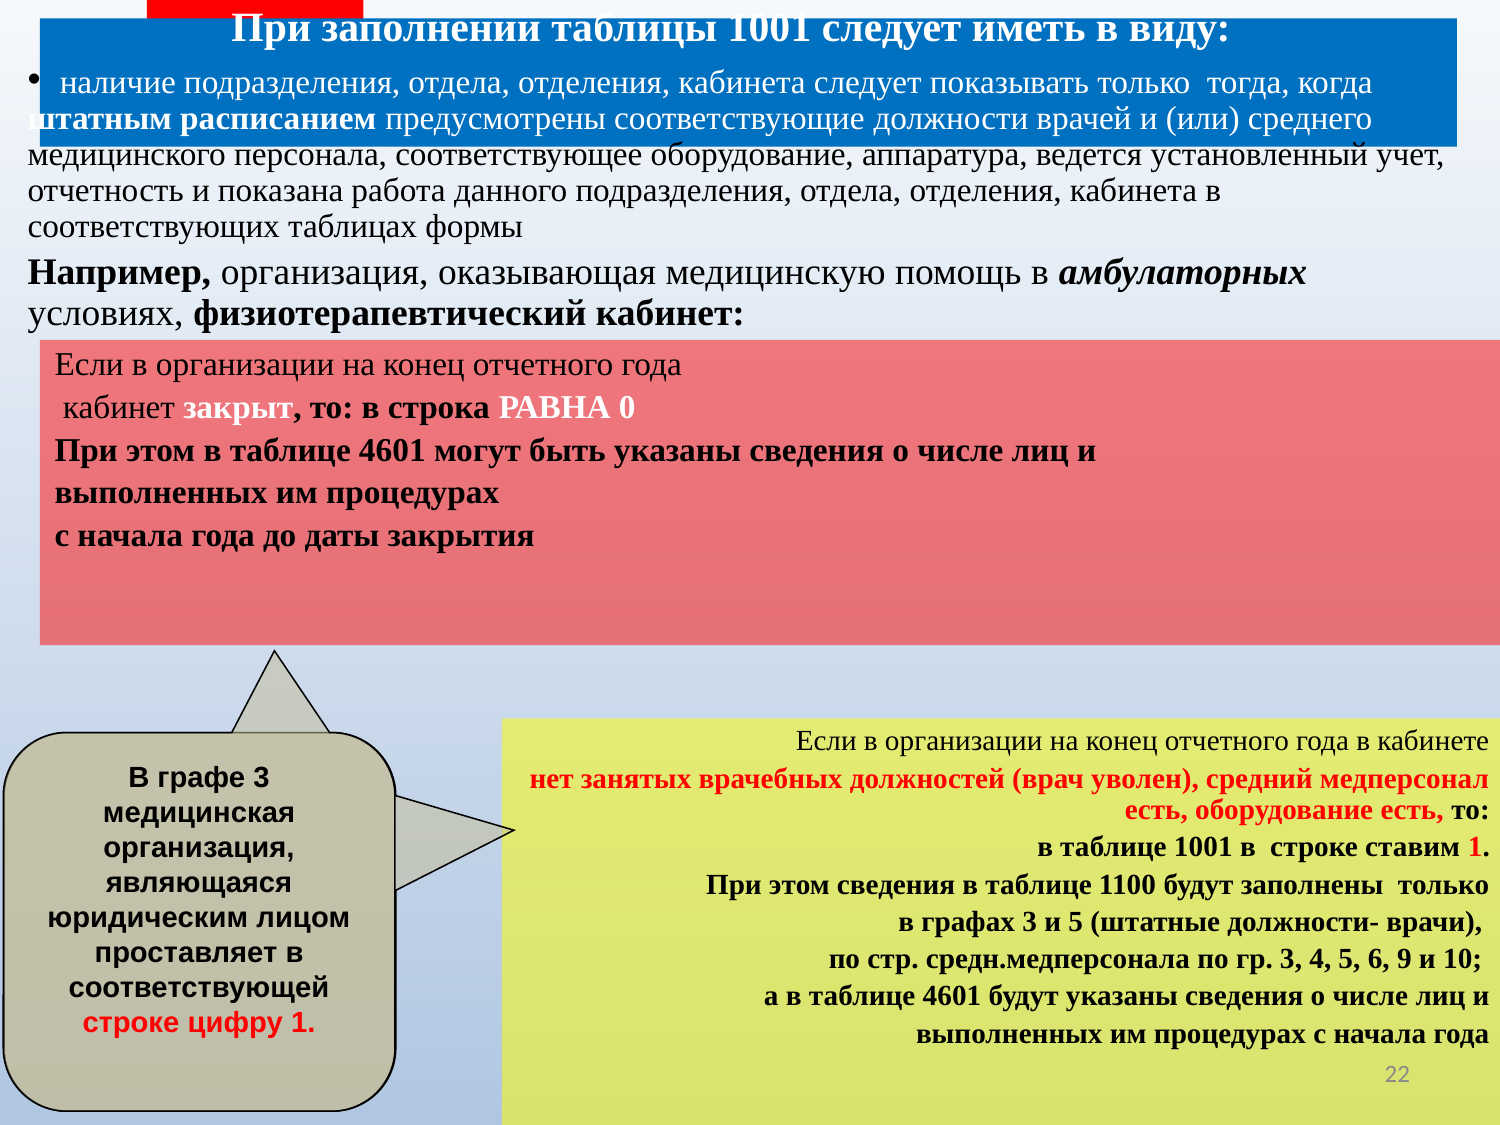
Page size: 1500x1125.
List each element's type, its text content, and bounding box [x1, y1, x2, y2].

text_box [38, 16, 1459, 53]
text_box [395, 786, 514, 1058]
text_box Если в организации на конец отчетного года кабинет закрыт, то: в строка РАВНА 0 При этом в таблице 4601 могут быть указаны сведения о числе лиц и выполненных им процедурах с начала года до даты закрытия [39, 339, 1500, 646]
text_box наличие подразделения, отдела, отделения, кабинета следует показывать только тогда, когда штатным расписанием предусмотрены соответствующие должности врачей и (или) среднего медицинского персонала, соответствующее оборудование, аппаратура, ведется установленный учет, отчетность и показана работа данного подразделения, отдела, отделения, кабинета в соответствующих таблицах формы Например, организация, оказывающая медицинскую помощь в амбулаторных условиях, физиотерапевтический кабинет: [12, 53, 1488, 279]
text_box Если в организации на конец отчетного года в кабинете нет занятых врачебных должностей (врач уволен), средний медперсонал есть, оборудование есть, то: в таблице 1001 в строке ставим 1. При этом сведения в таблице 1100 будут заполнены только в графах 3 и 5 (штатные должности- врачи), по стр. средн.медперсонала по гр. 3, 4, 5, 6, 9 и 10; а в таблице 4601 будут указаны сведения о числе лиц и выполненных им процедурах с начала года [501, 718, 1500, 1125]
slide_number 22 [1074, 1042, 1425, 1103]
text_box При заполнении таблицы 1001 следует иметь в виду: [62, 0, 1400, 50]
text_box В графе 3 медицинская организация, являющаяся юридическим лицом проставляет в соответствующей строке цифру 1. [3, 650, 395, 1112]
